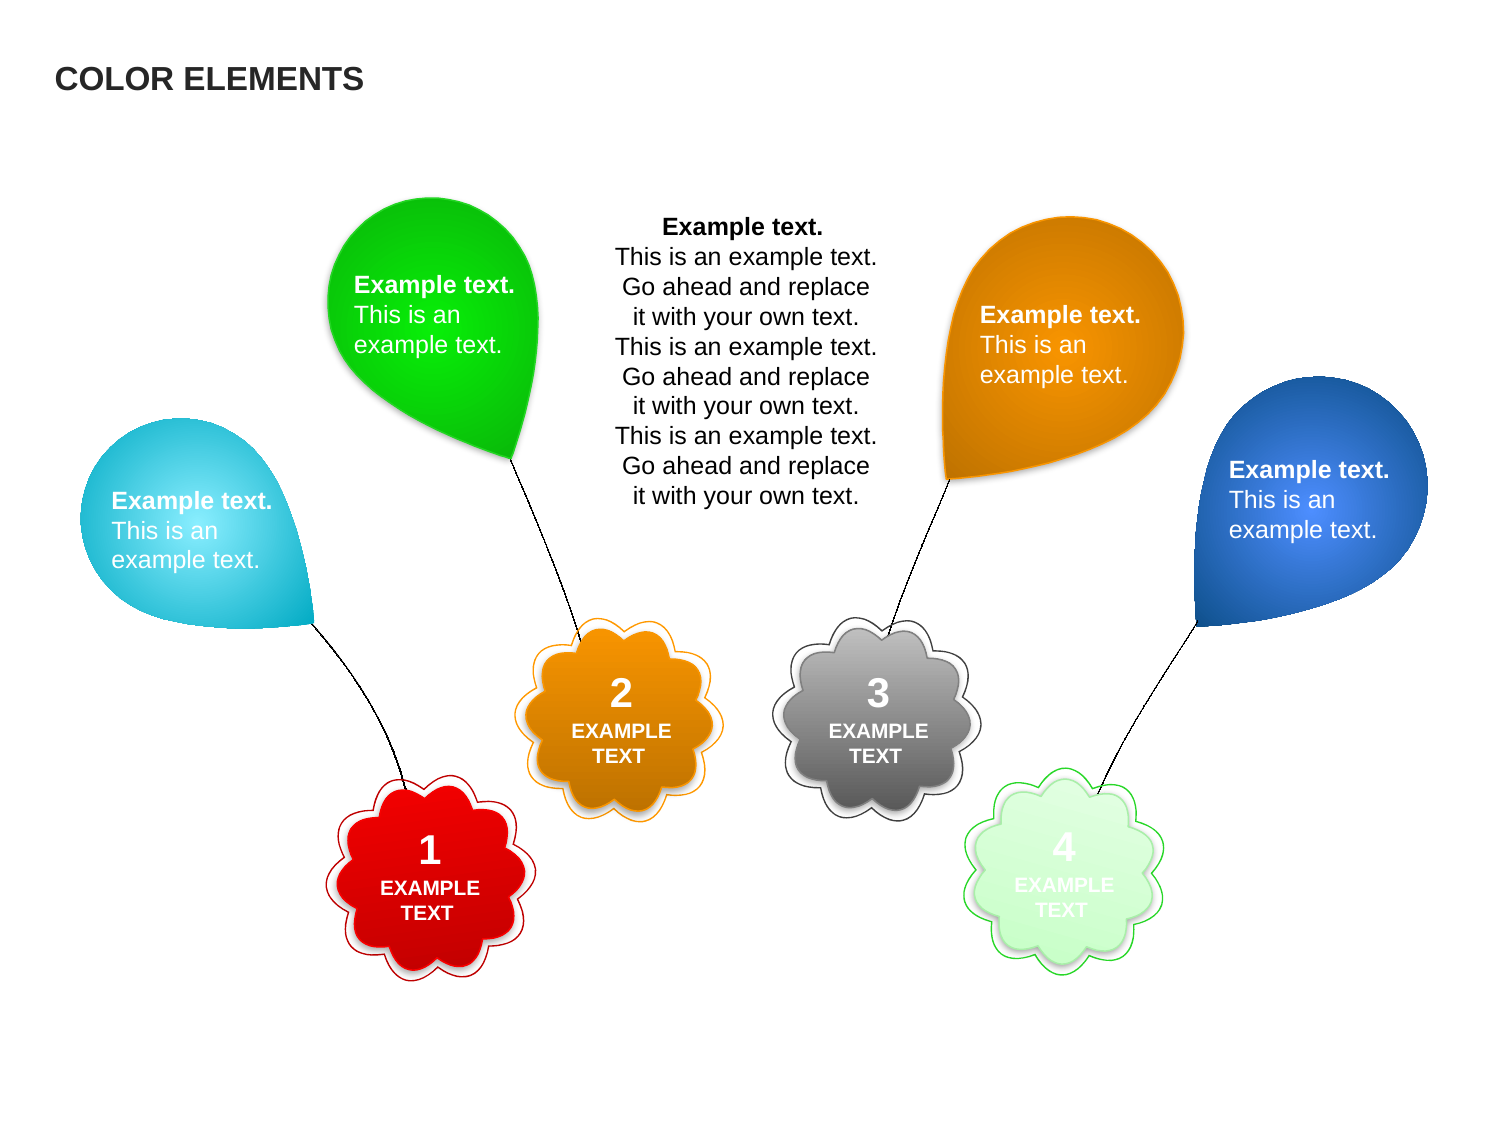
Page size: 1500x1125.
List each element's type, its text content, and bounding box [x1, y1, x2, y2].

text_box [327, 197, 607, 759]
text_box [862, 216, 1184, 748]
text_box Example text. This is an example text. Go ahead and replace it with your own text. This is an example text. Go ahead and replace it with your own text. This is an example text. Go ahead and replace it with your own text. [610, 203, 895, 518]
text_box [1118, 368, 1404, 879]
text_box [80, 418, 411, 810]
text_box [513, 617, 725, 823]
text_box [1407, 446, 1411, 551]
text_box COLOR ELEMENTS [39, 49, 598, 105]
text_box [959, 769, 1168, 974]
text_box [771, 616, 982, 822]
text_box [325, 775, 537, 982]
